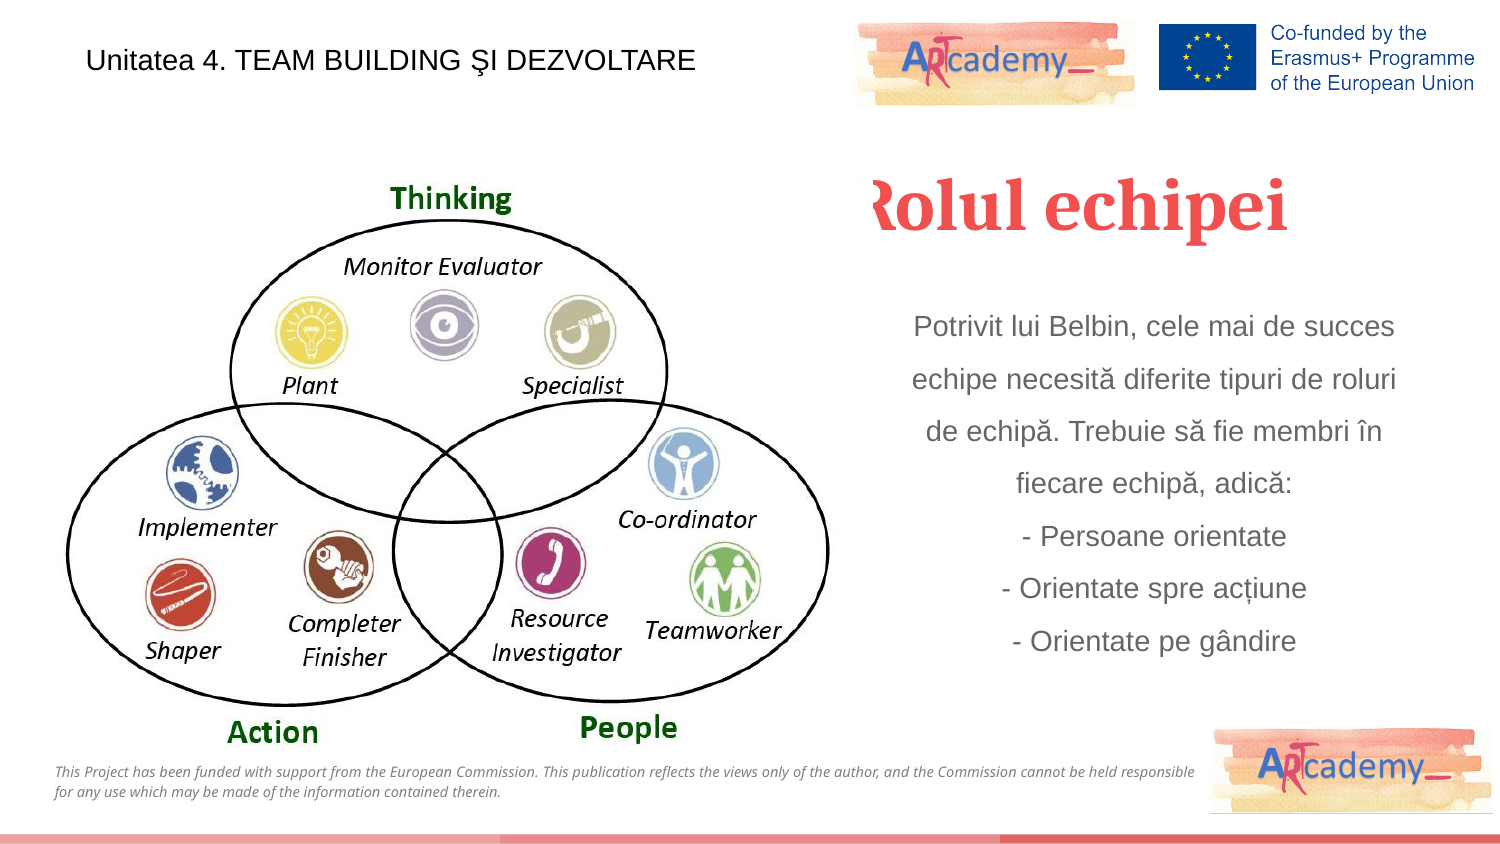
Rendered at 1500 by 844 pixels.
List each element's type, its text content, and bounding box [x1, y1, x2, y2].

text_box This Project has been funded with support from the European Commission. This publication reflects the views only of the author, and the Commission cannot be held responsible for any use which may be made of the information contained therein. [39, 754, 1205, 799]
picture [854, 2, 1137, 138]
picture [1210, 709, 1493, 844]
title Rolul echipei [683, 53, 1455, 261]
list Potrivit lui Belbin, cele mai de succes echipe necesită diferite tipuri de roluri de echipă. Trebuie să fie membri în fiecare echipă, adică: - Persoane orientate - Orientate spre acțiune - Orientate pe gândire [876, 275, 1432, 679]
text_box Unitatea 4. TEAM BUILDING ŞI DEZVOLTARE [70, 33, 849, 84]
picture [24, 180, 873, 750]
picture [1158, 24, 1474, 94]
